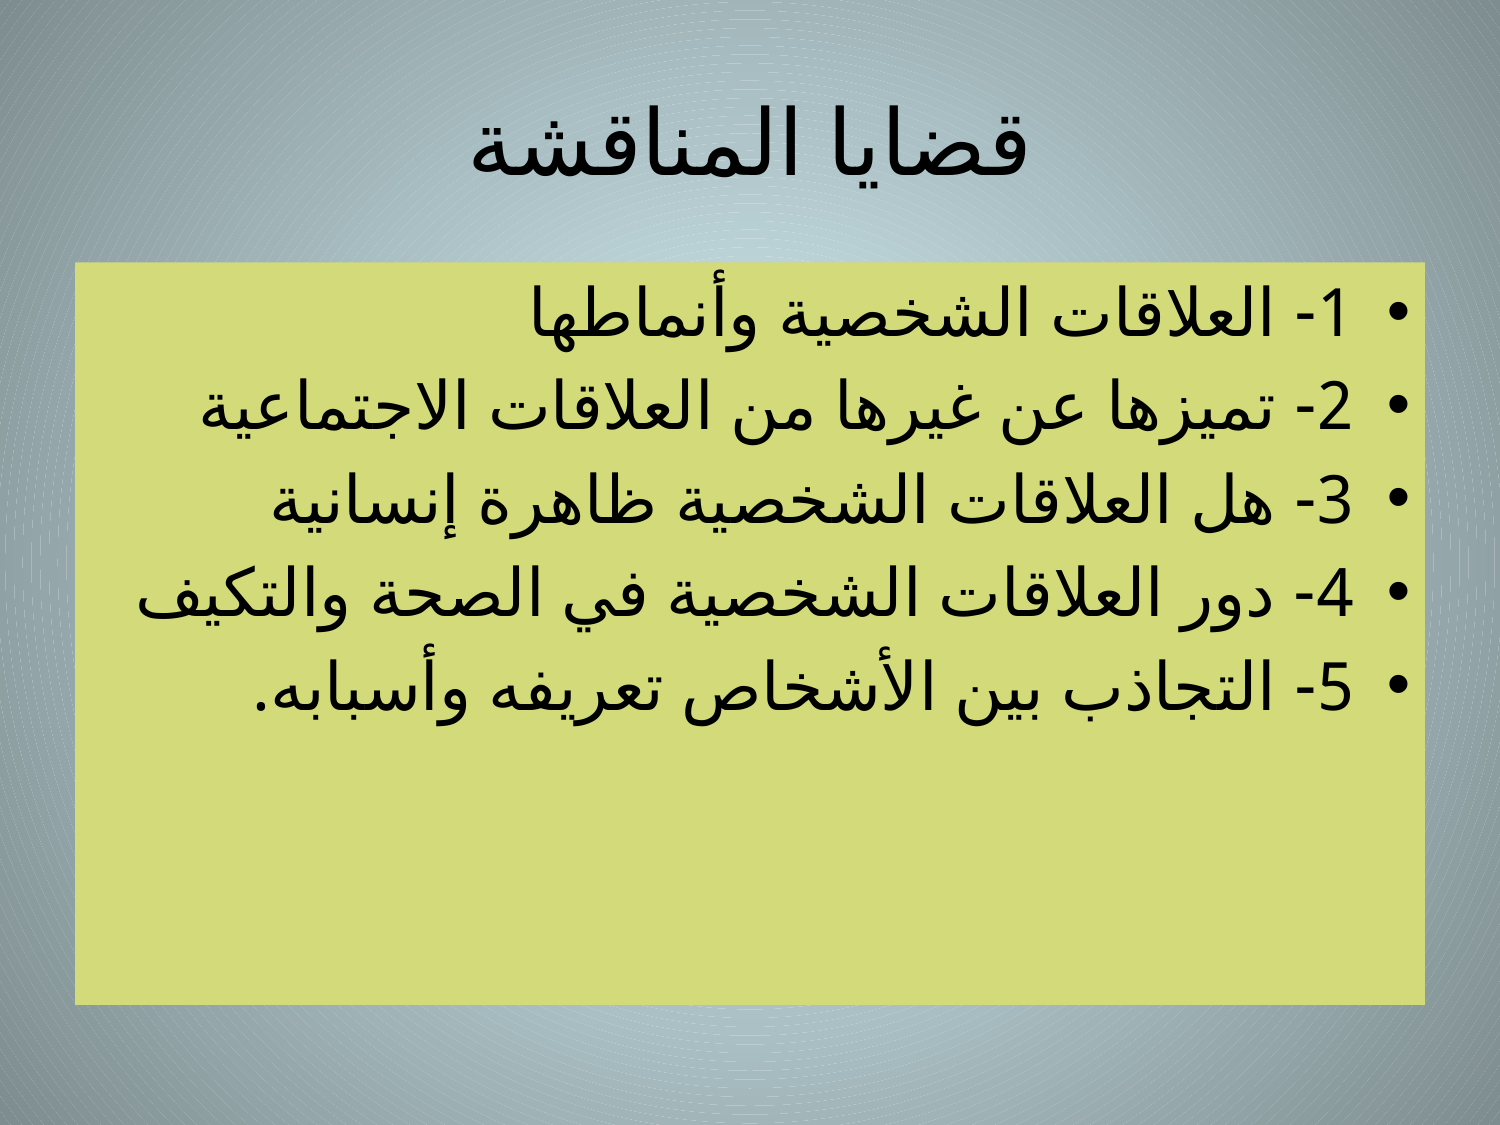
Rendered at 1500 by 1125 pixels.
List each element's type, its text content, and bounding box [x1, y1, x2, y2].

list 1- العلاقات الشخصية وأنماطها 2- تميزها عن غيرها من العلاقات الاجتماعية 3- هل العلاقات الشخصية ظاهرة إنسانية 4- دور العلاقات الشخصية في الصحة والتكيف 5- التجاذب بين الأشخاص تعريفه وأسبابه. [75, 262, 1425, 1005]
title قضايا المناقشة [75, 45, 1425, 233]
